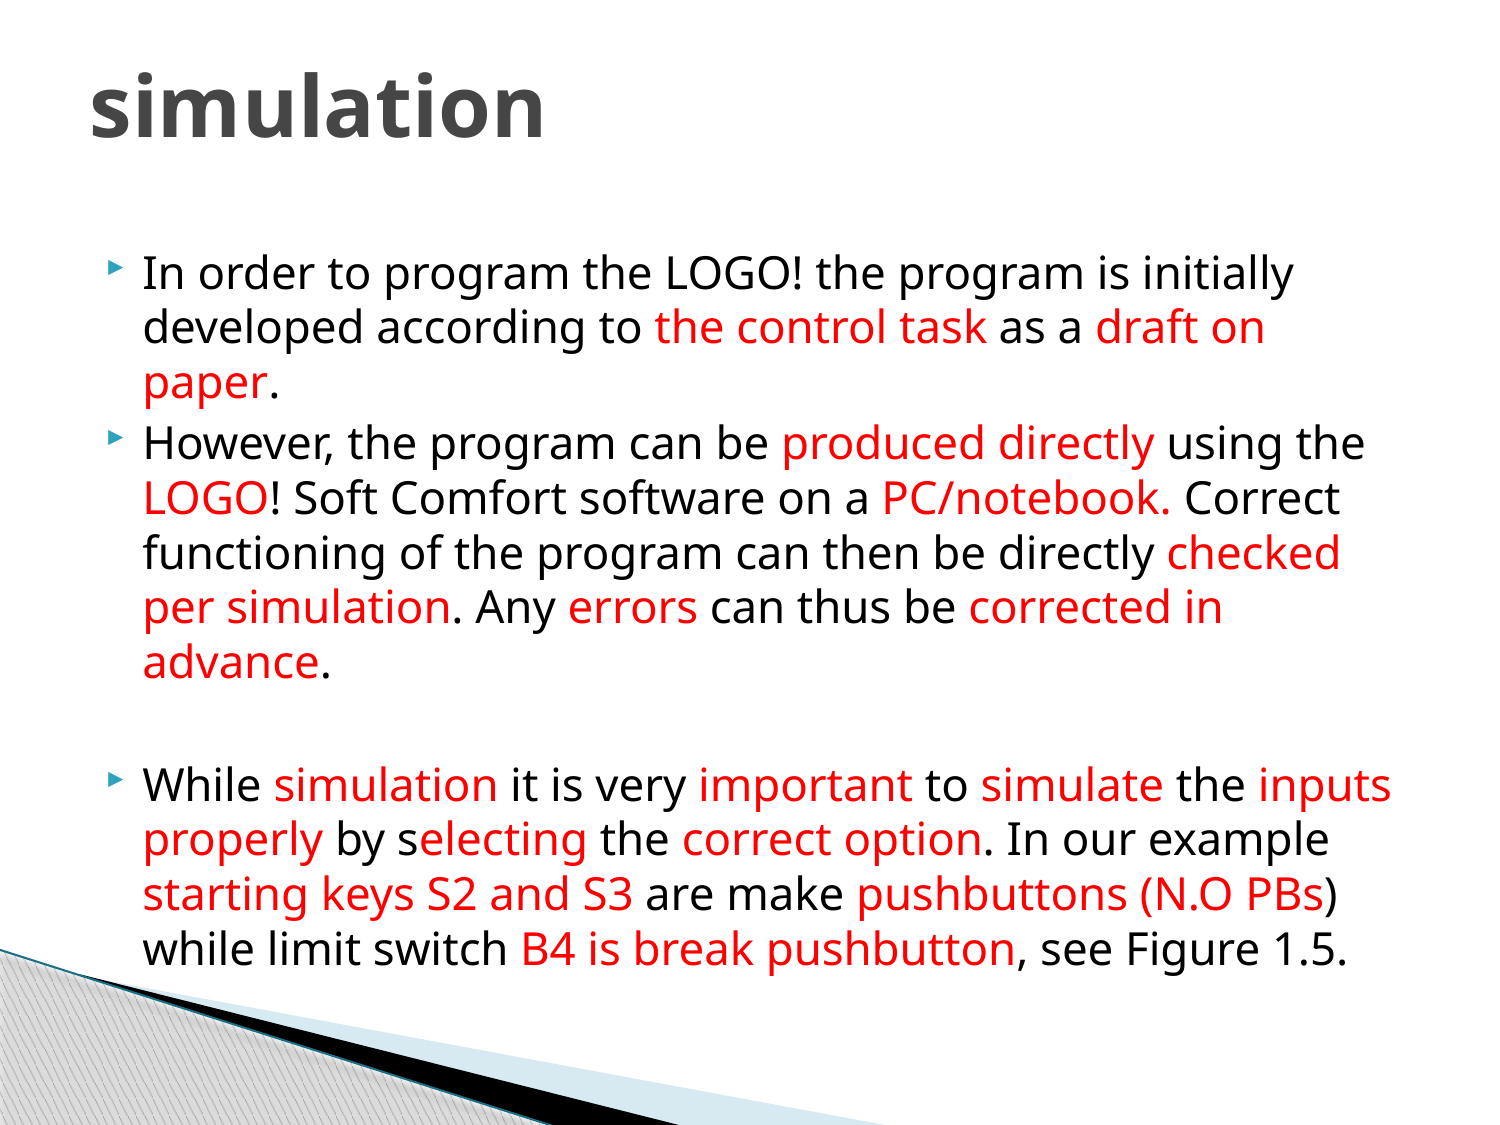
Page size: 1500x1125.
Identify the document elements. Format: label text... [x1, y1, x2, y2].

title simulation [75, 45, 1425, 163]
list In order to program the LOGO! the program is initially developed according to the control task as a draft on paper. However, the program can be produced directly using the LOGO! Soft Comfort software on a PC/notebook. Correct functioning of the program can then be directly checked per simulation. Any errors can thus be corrected in advance. While simulation it is very important to simulate the inputs properly by selecting the correct option. In our example starting keys S2 and S3 are make pushbuttons (N.O PBs) while limit switch B4 is break pushbutton, see Figure 1.5. [75, 174, 1425, 986]
